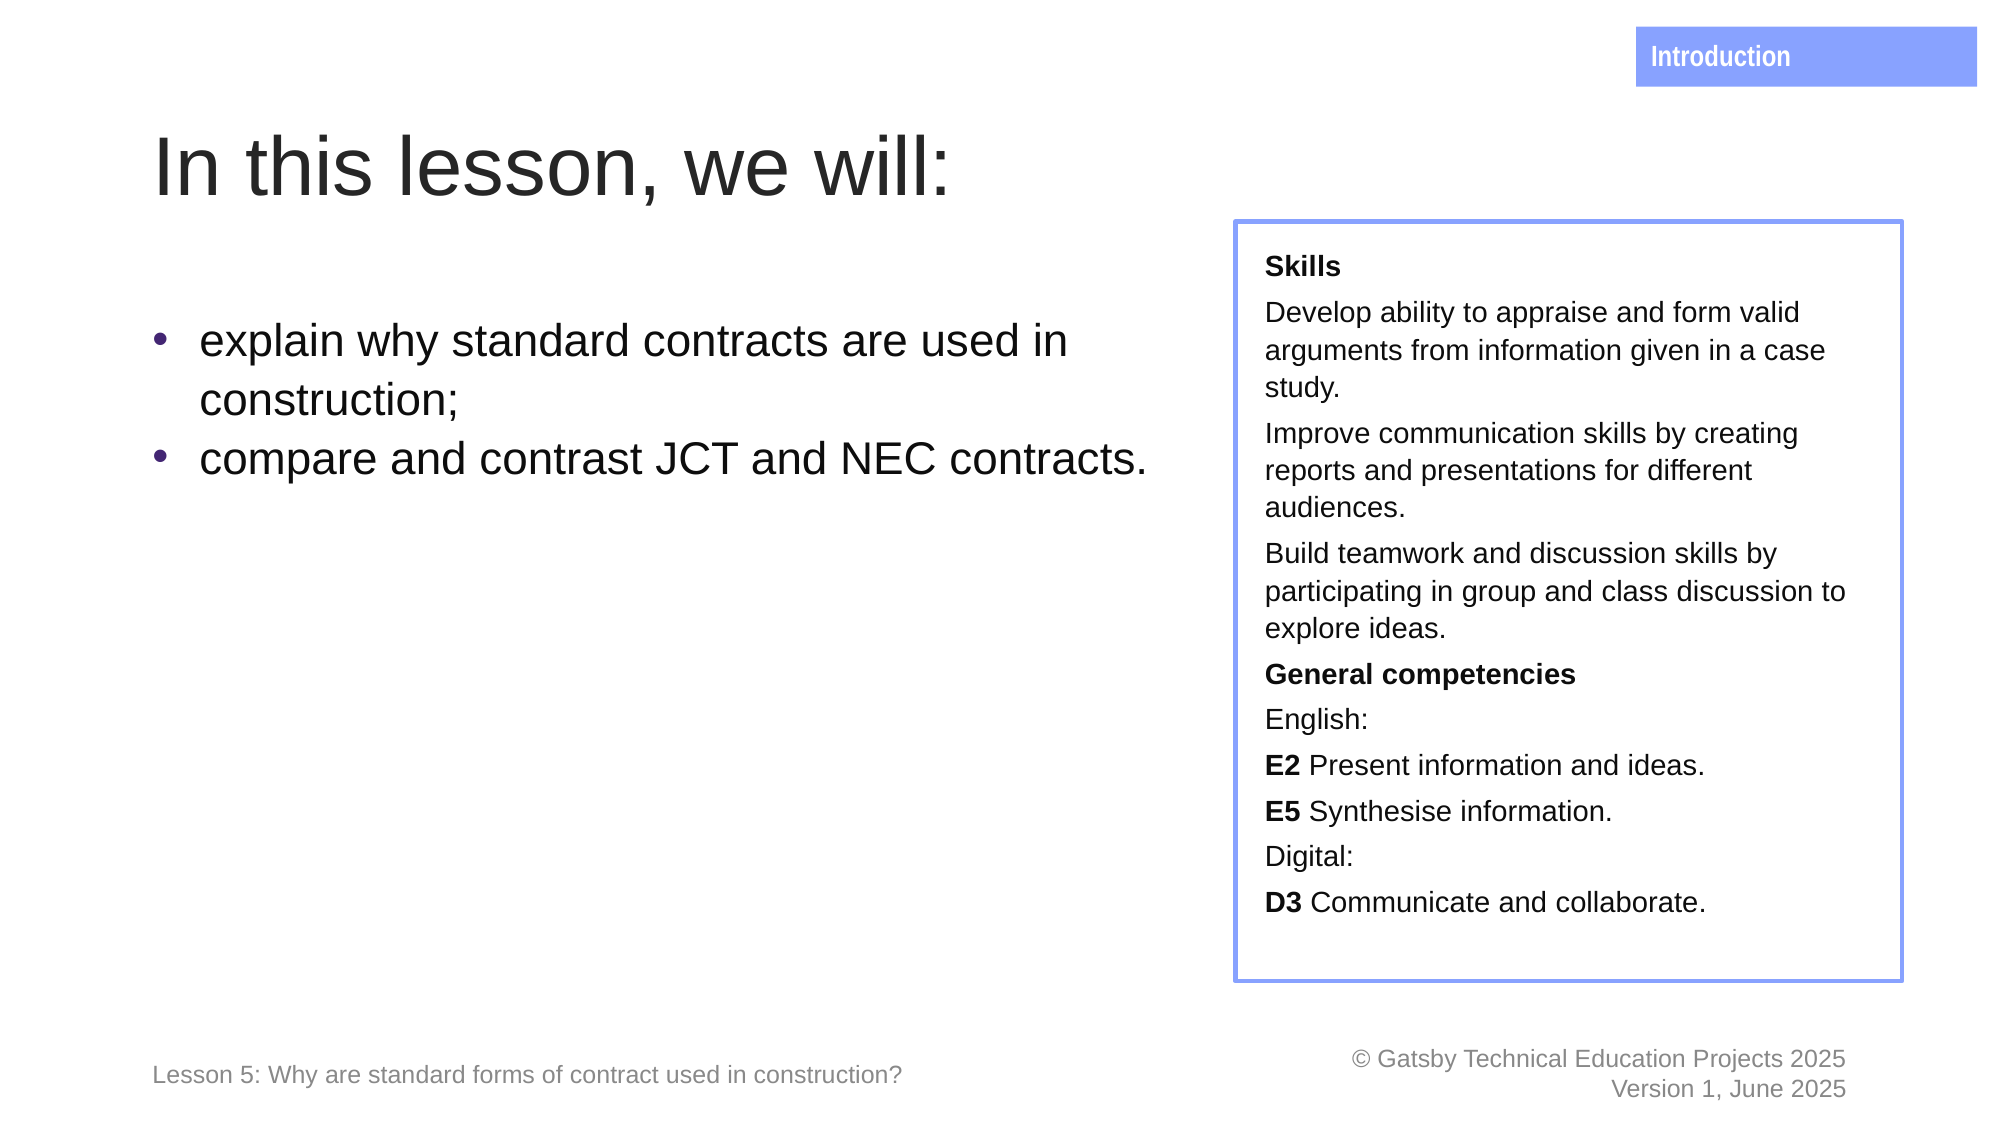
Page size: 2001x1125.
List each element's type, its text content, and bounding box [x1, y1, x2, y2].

list Skills Develop ability to appraise and form valid arguments from information given in a case study. Improve communication skills by creating reports and presentations for different audiences. Build teamwork and discussion skills by participating in group and class discussion to explore ideas. General competencies English: E2 Present information and ideas. E5 Synthesise information. Digital: D3 Communicate and collaborate. [1233, 219, 1904, 983]
list Lesson 5: Why are standard forms of contract used in construction? [137, 1042, 948, 1103]
list Introduction [1636, 26, 1978, 87]
list explain why standard contracts are used in construction; compare and contrast JCT and NEC contracts. [137, 299, 1188, 1014]
title In this lesson, we will: [137, 59, 1863, 278]
